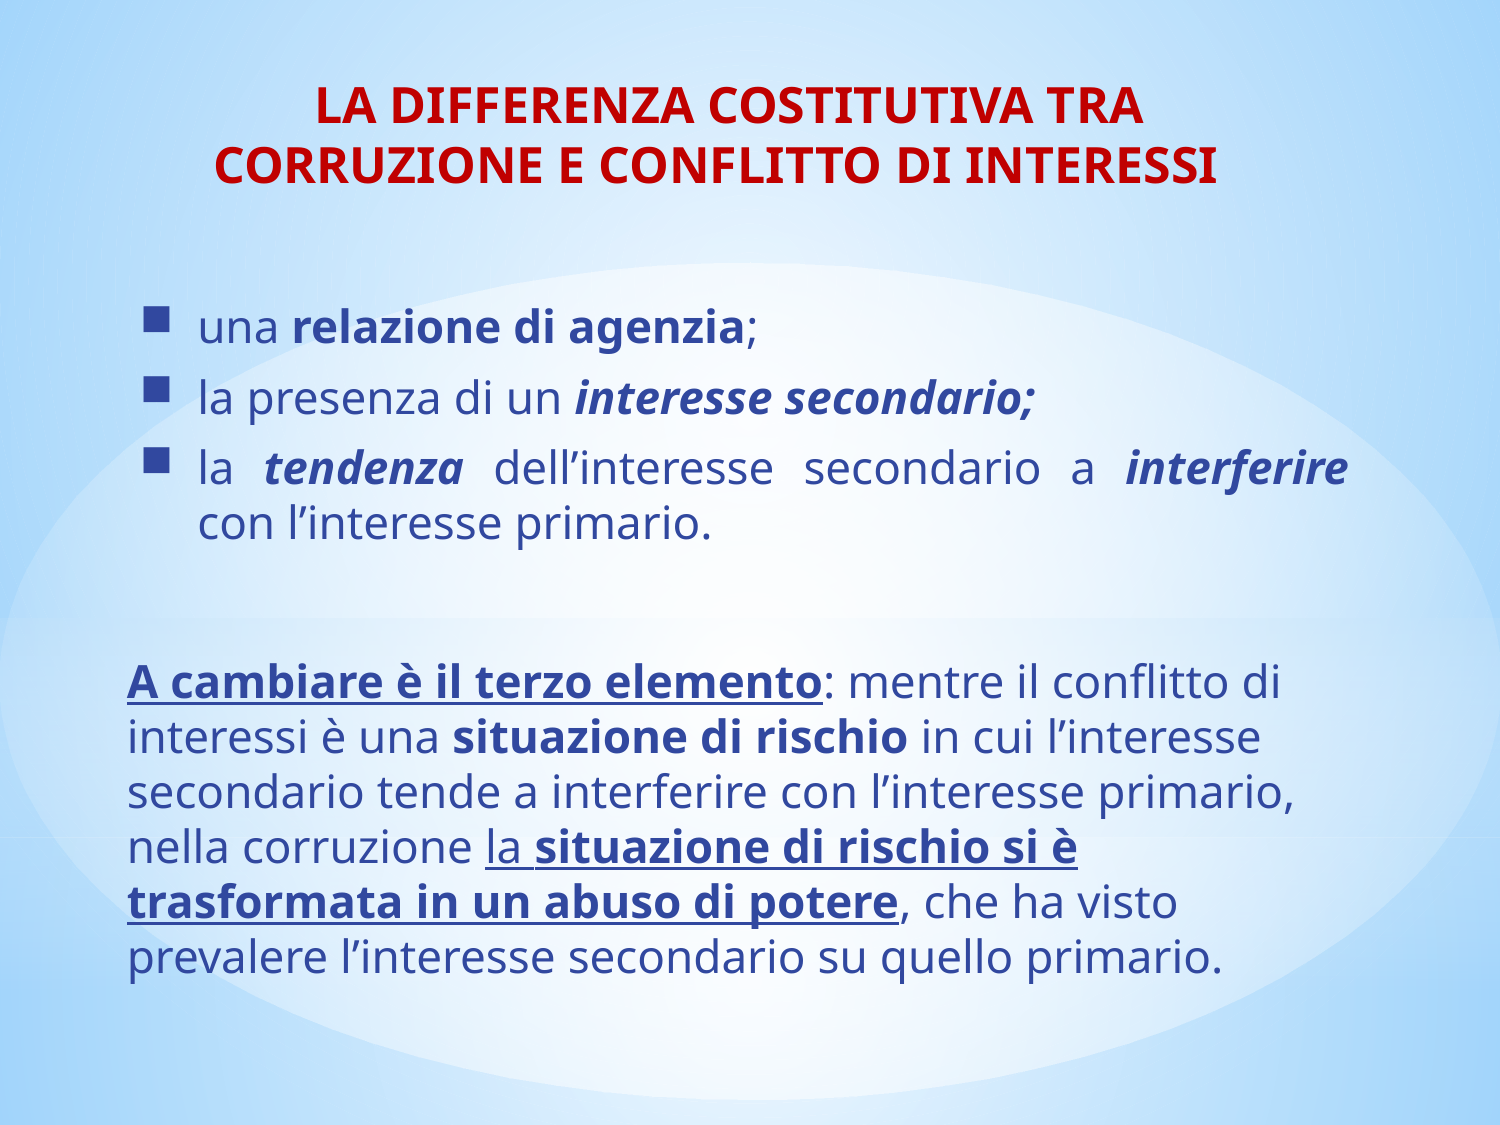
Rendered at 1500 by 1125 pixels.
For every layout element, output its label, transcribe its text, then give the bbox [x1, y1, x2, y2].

title LA DIFFERENZA COSTITUTIVA TRA CORRUZIONE E CONFLITTO DI INTERESSI [194, 66, 1264, 254]
list una relazione di agenzia; la presenza di un interesse secondario; la tendenza dell’interesse secondario a interferire con l’interesse primario. [123, 290, 1365, 587]
text_box A cambiare è il terzo elemento: mentre il conflitto di interessi è una situazione di rischio in cui l’interesse secondario tende a interferire con l’interesse primario, nella corruzione la situazione di rischio si è trasformata in un abuso di potere, che ha visto prevalere l’interesse secondario su quello primario. [112, 645, 1329, 990]
